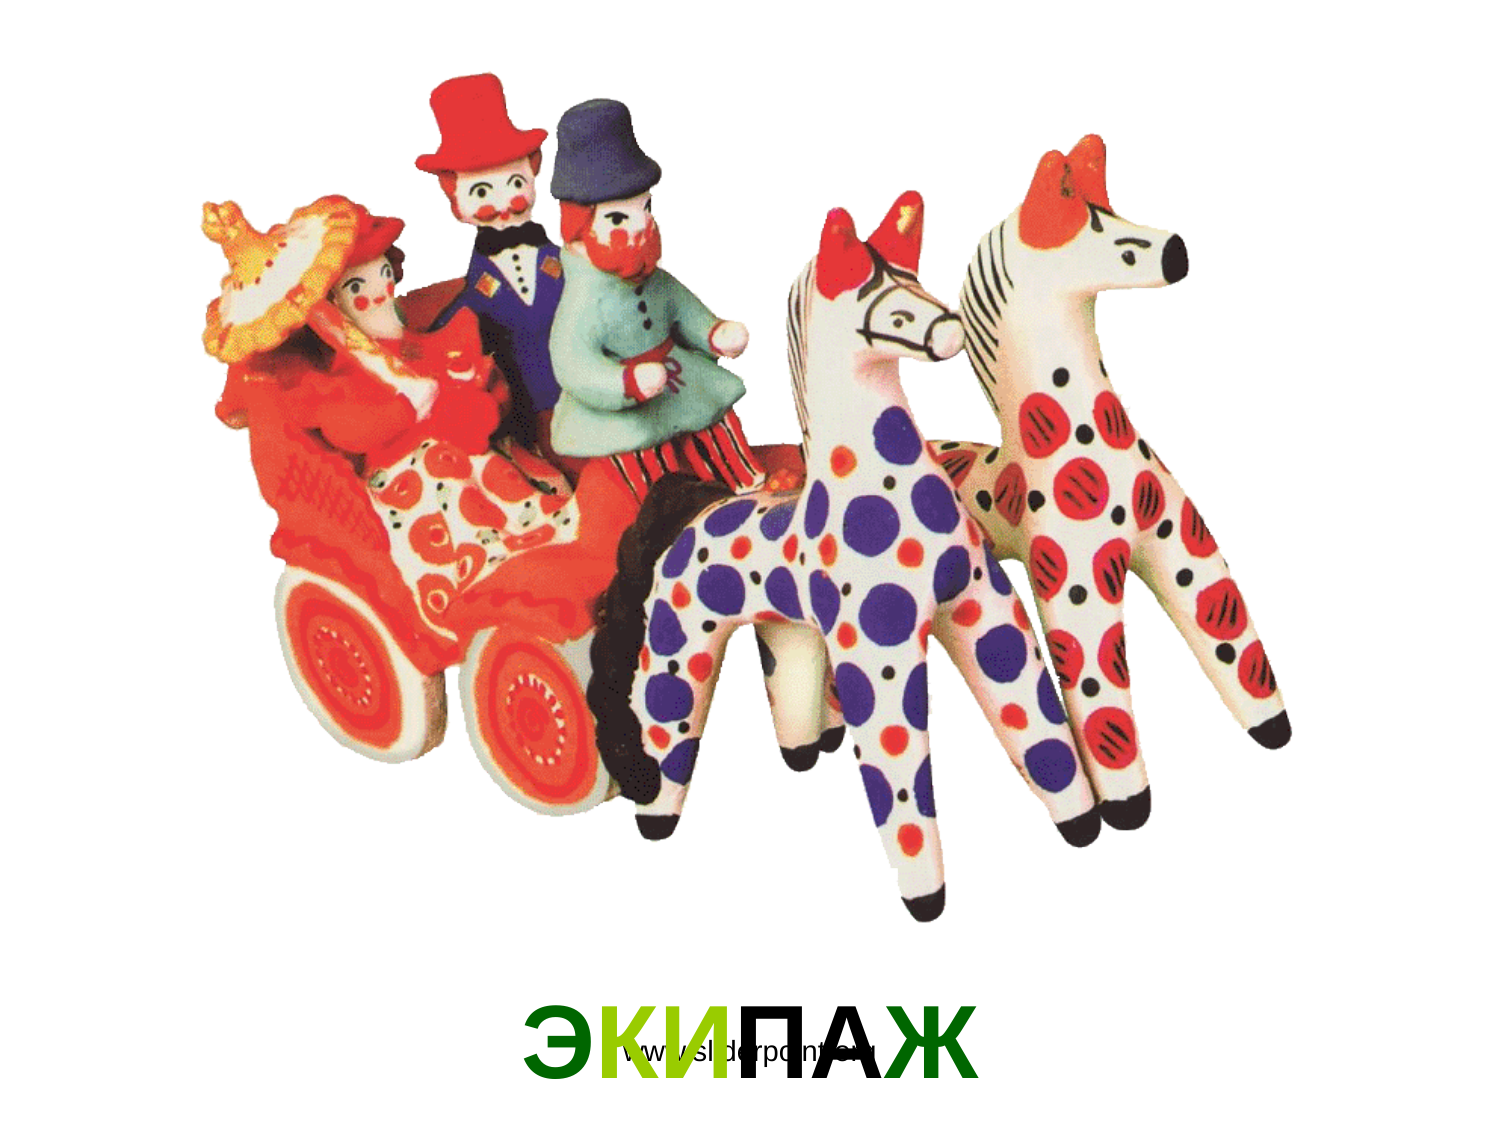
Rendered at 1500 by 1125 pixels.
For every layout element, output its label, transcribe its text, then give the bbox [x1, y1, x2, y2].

text_box ЭКИПАЖ [0, 948, 1500, 1124]
footer www.sliderpoint.org [512, 1024, 988, 1103]
picture [174, 62, 1297, 930]
